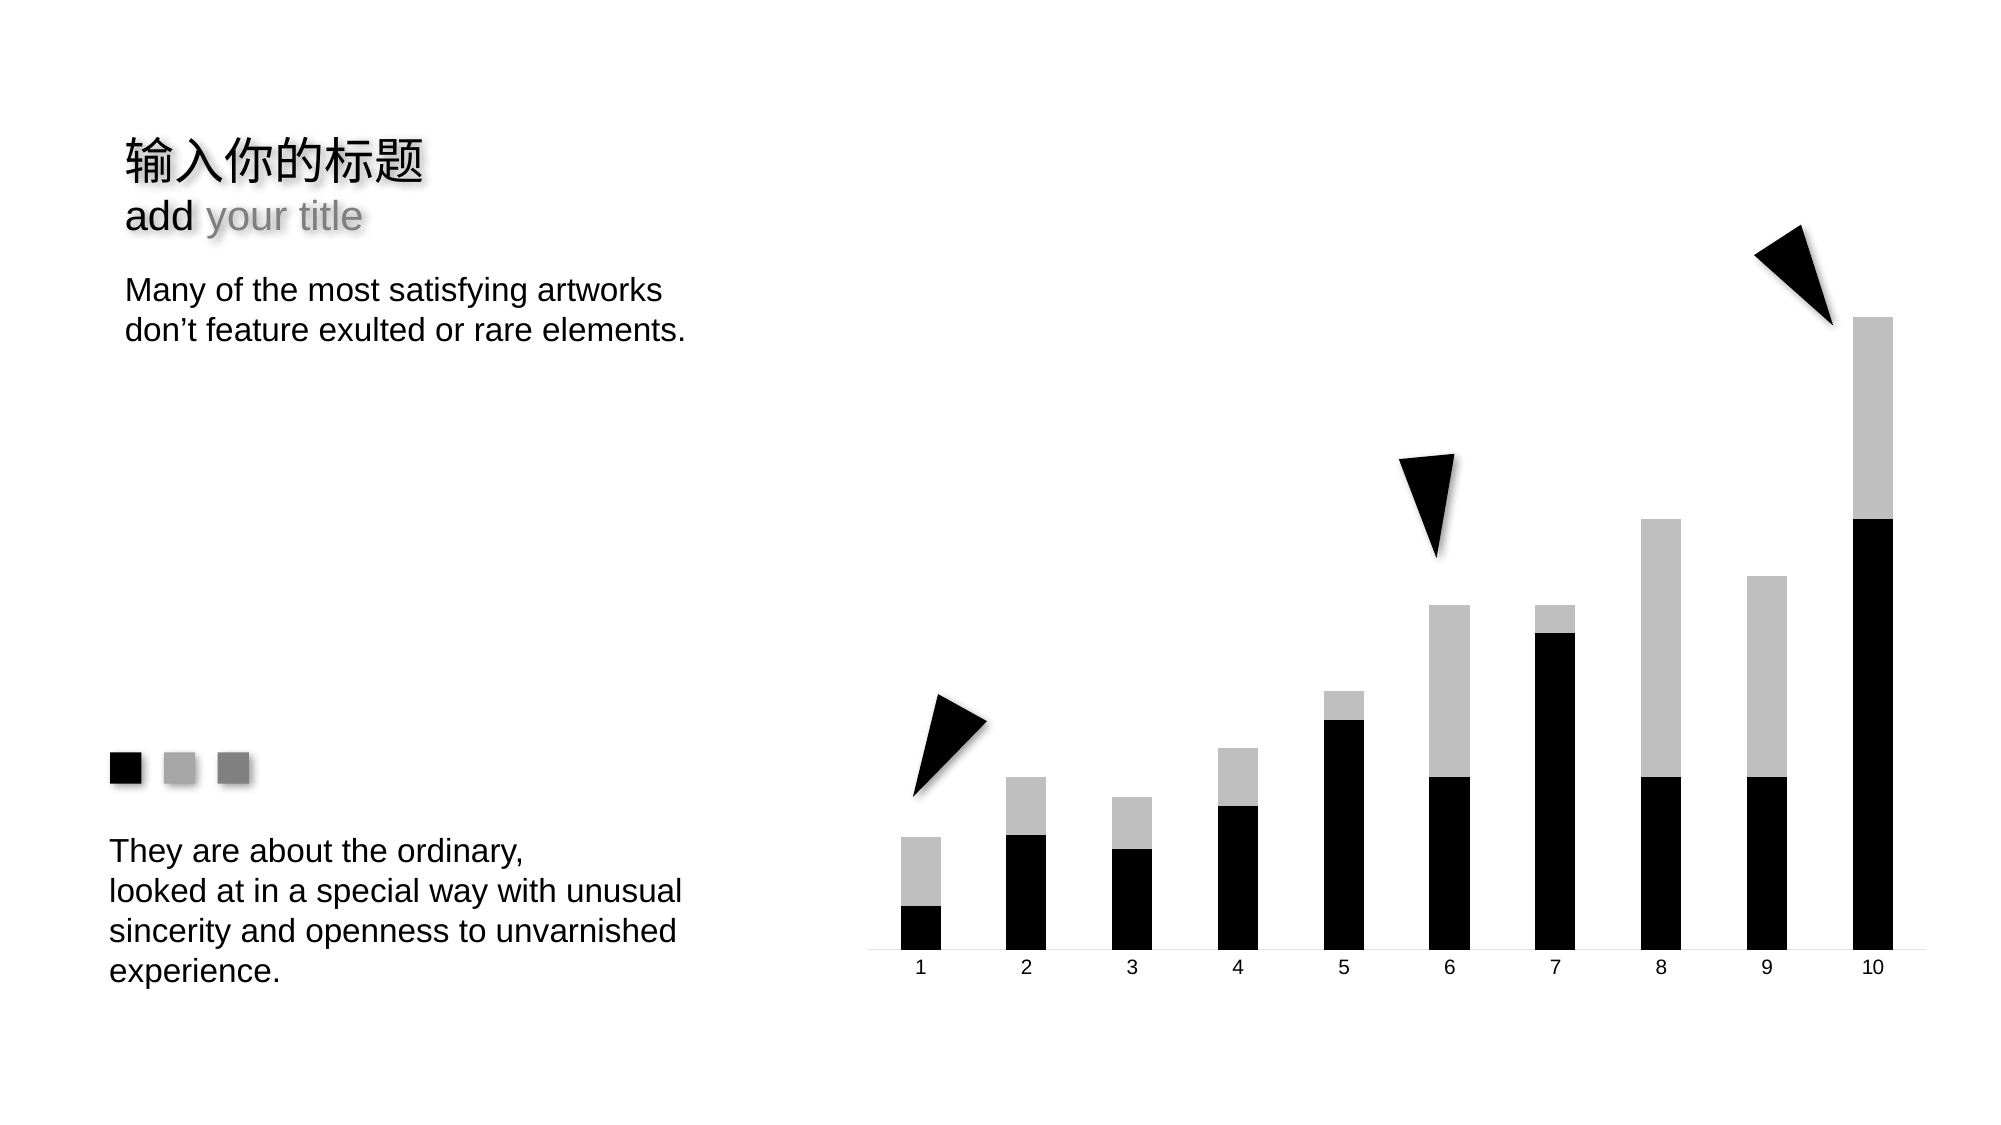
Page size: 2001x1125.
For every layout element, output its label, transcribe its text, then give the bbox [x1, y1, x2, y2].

text_box 输入你的标题 add your title [110, 121, 498, 247]
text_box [109, 752, 249, 784]
text_box Many of the most satisfying artworks don’t feature exulted or rare elements. [110, 260, 718, 356]
text_box They are about the ordinary, looked at in a special way with unusual sincerity and openness to unvarnished experience. [94, 822, 826, 997]
chart [845, 215, 1948, 995]
